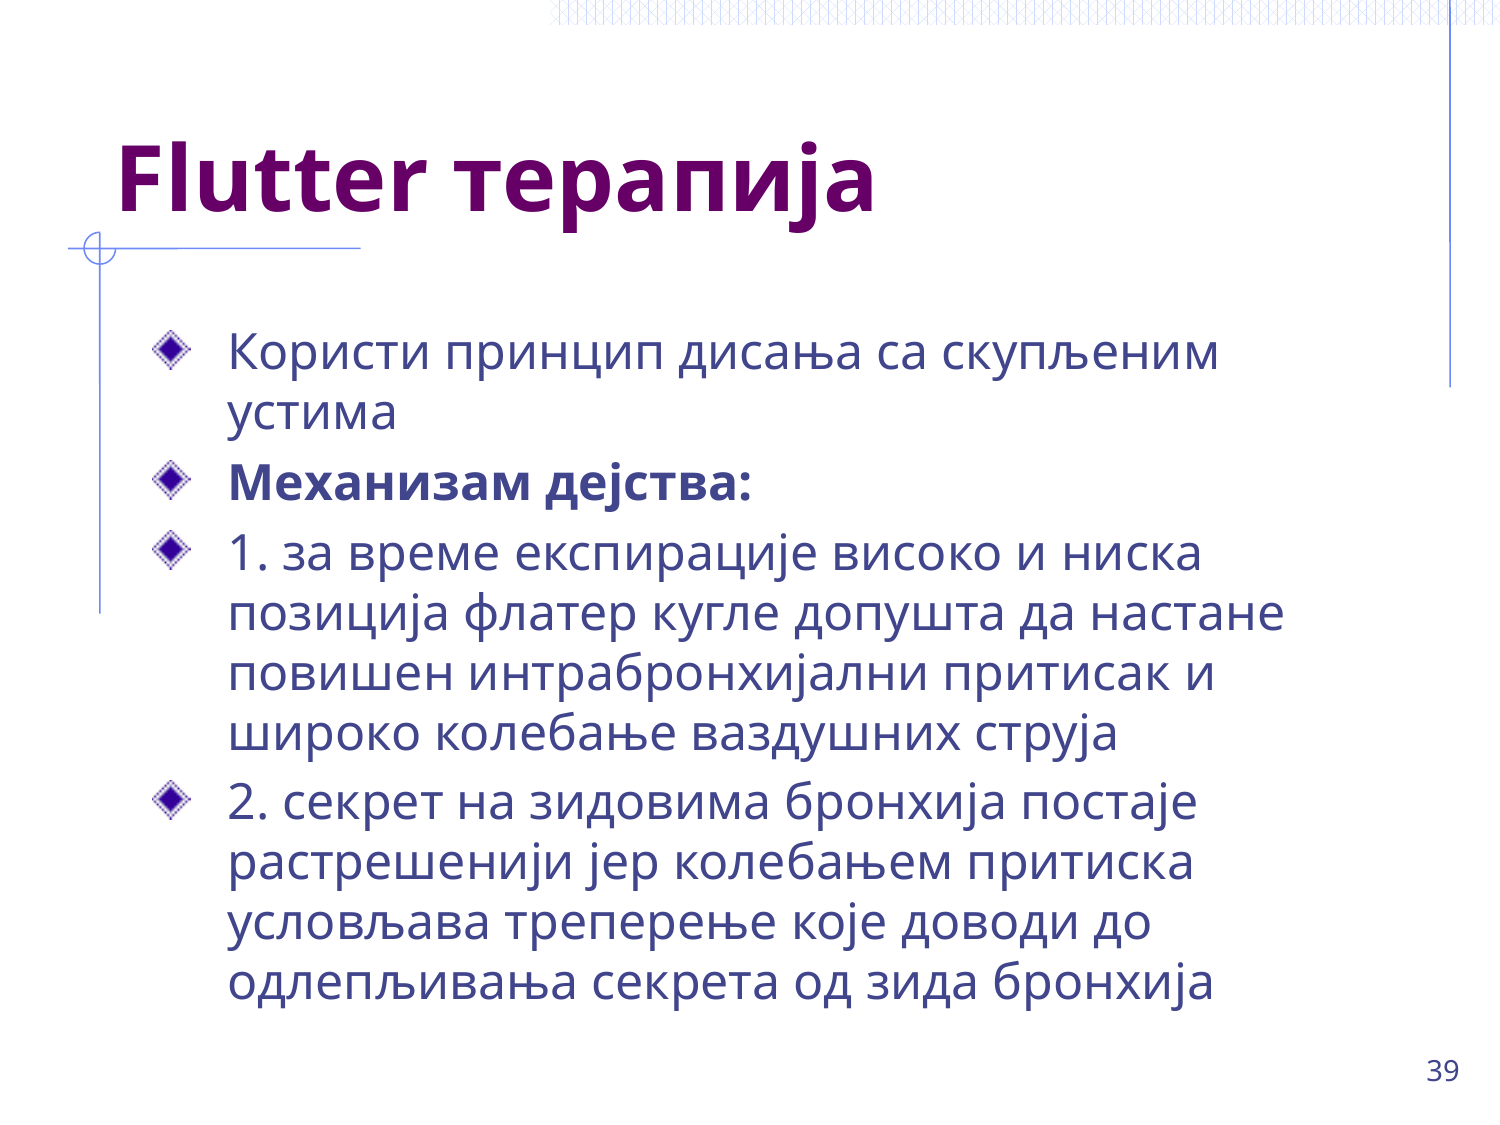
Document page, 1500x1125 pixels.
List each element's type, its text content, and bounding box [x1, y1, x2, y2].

picture [152, 330, 191, 370]
title Flutter терапија [99, 49, 1376, 238]
list Користи принцип дисања са скупљеним устима Механизам дејства: 1. за време експирације високо и ниска позиција флатер кугле допушта да настане повишен интрабронхијални притисак и широко колебање ваздушних струја 2. секрет на зидовима бронхија постаје растрешенији јер колебањем притиска условљава треперење које доводи до одлепљивања секрета од зида бронхија [137, 312, 1413, 988]
picture [152, 780, 191, 820]
picture [152, 460, 191, 500]
picture [152, 530, 191, 570]
slide_number 39 [1162, 1025, 1475, 1100]
